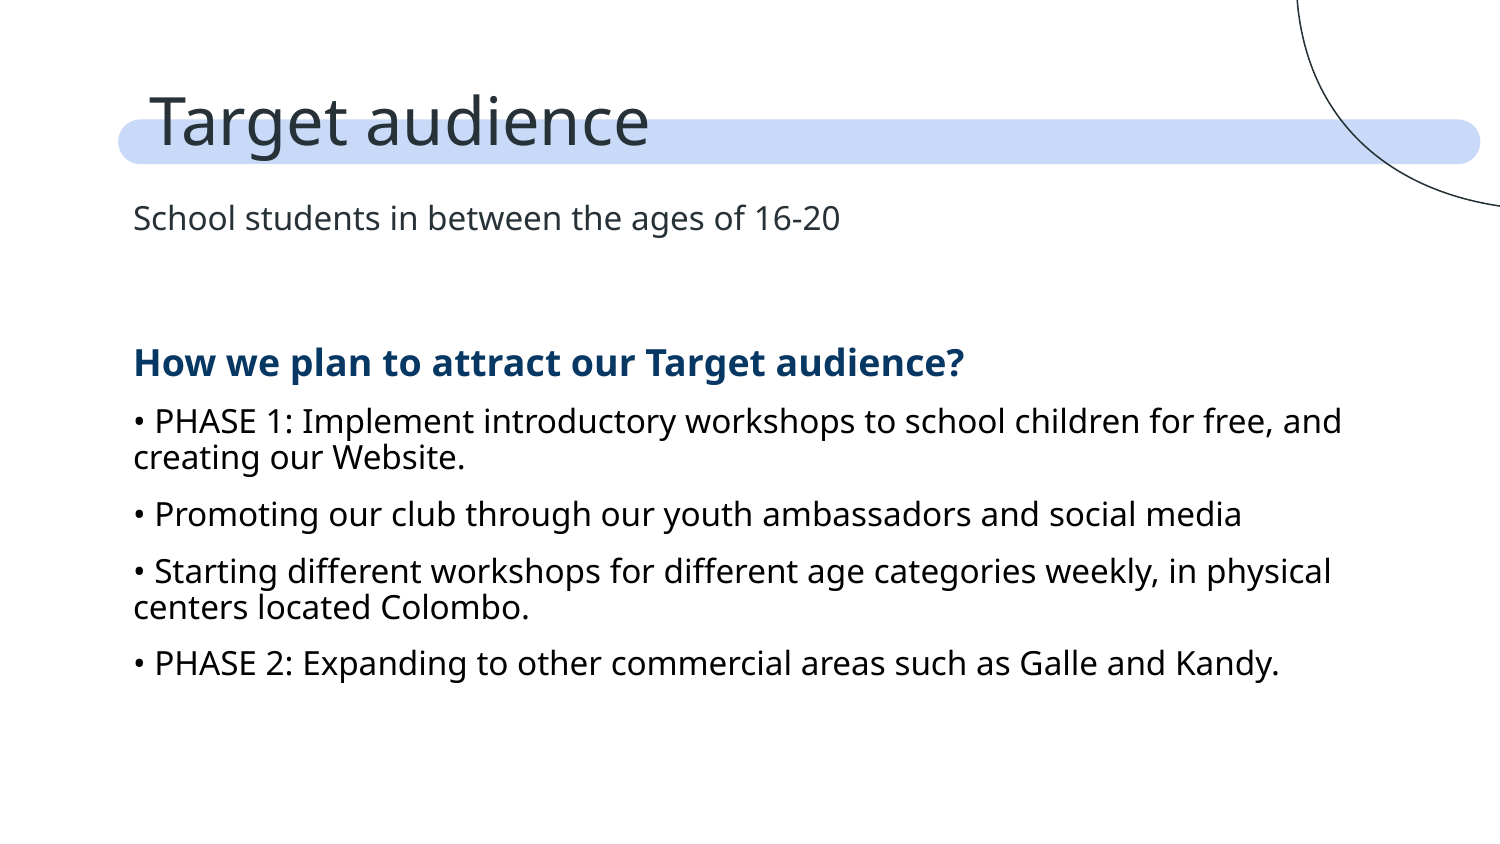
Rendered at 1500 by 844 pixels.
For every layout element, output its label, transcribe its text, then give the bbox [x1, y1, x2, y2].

title Target audience [134, 63, 965, 165]
list School students in between the ages of 16-20 How we plan to attract our Target audience? • PHASE 1: Implement introductory workshops to school children for free, and creating our Website. • Promoting our club through our youth ambassadors and social media • Starting different workshops for different age categories weekly, in physical centers located Colombo. • PHASE 2: Expanding to other commercial areas such as Galle and Kandy. [118, 182, 1415, 784]
